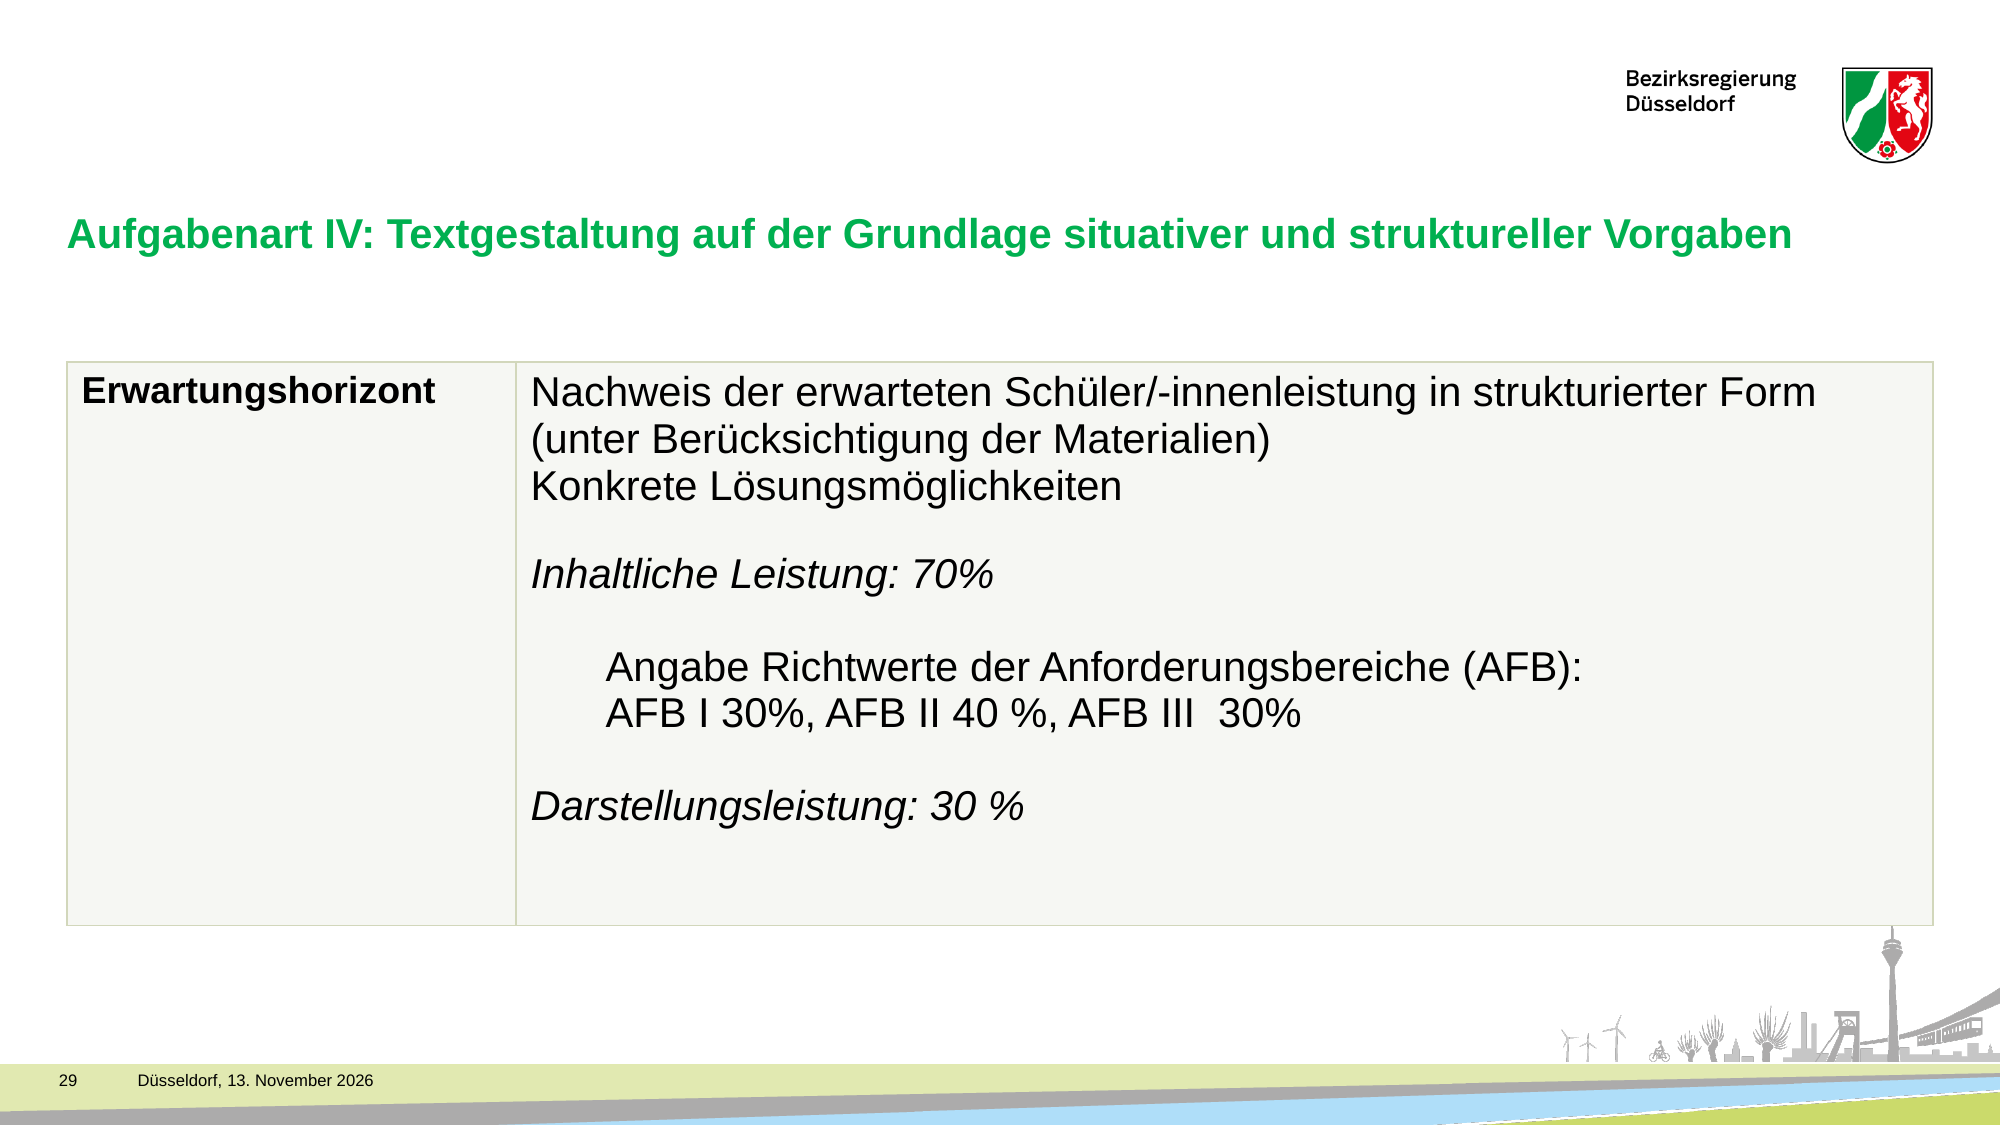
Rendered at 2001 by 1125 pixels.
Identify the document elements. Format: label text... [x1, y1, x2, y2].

picture [1625, 66, 1933, 164]
footer Düsseldorf, 15. November 2023 [137, 1070, 595, 1125]
table_header Nachweis der erwarteten Schüler/-innenleistung in strukturierter Form (unter Berücksichtigung der Materialien) Konkrete Lösungsmöglichkeiten Inhaltliche Leistung: 70% Angabe Richtwerte der Anforderungsbereiche (AFB): AFB I 30%, AFB II 40 %, AFB III 30% Darstellungsleistung: 30 % [517, 363, 1932, 925]
slide_number 29 [58, 1070, 123, 1125]
table_header Erwartungshorizont [68, 363, 515, 925]
picture [0, 916, 2000, 1125]
title Aufgabenart IV: Textgestaltung auf der Grundlage situativer und struktureller Vorgaben [66, 178, 1933, 285]
